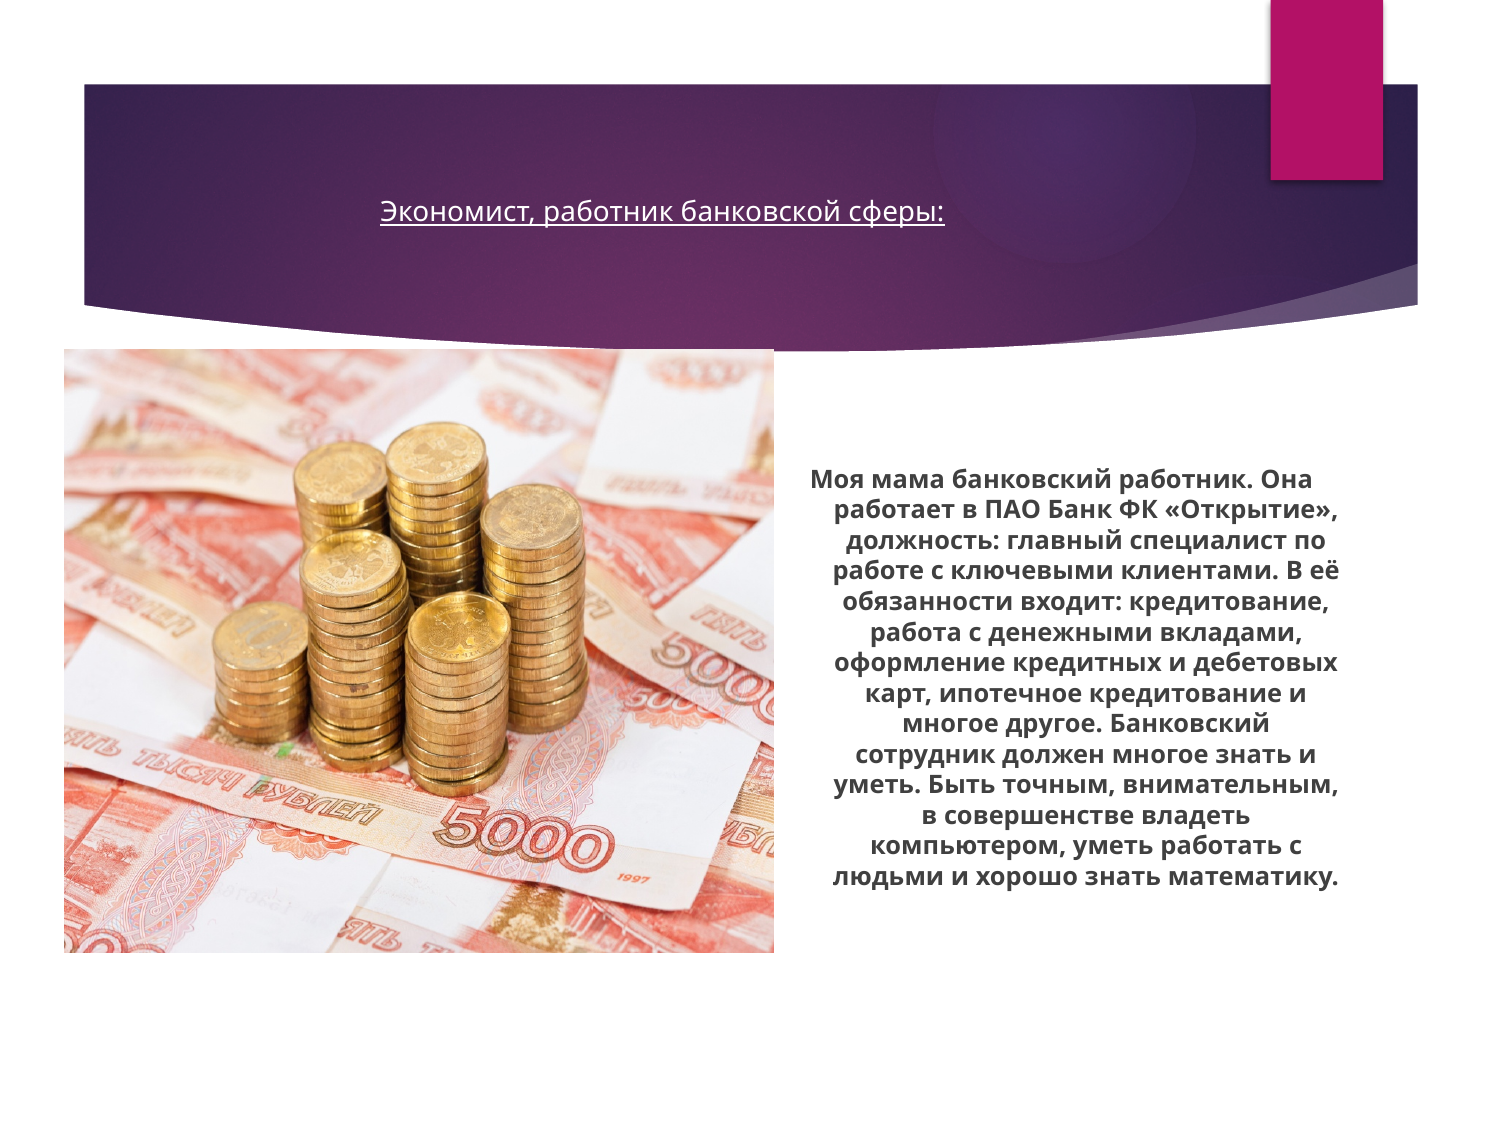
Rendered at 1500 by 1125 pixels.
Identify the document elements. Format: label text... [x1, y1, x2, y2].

title Экономист, работник банковской сферы: [142, 152, 1183, 269]
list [64, 349, 774, 953]
list Моя мама банковский работник. Она работает в ПАО Банк ФК «Открытие», должность: главный специалист по работе с ключевыми клиентами. В её обязанности входит: кредитование, работа с денежными вкладами, оформление кредитных и дебетовых карт, ипотечное кредитование и многое другое. Банковский сотрудник должен многое знать и уметь. Быть точным, внимательным, в совершенстве владеть компьютером, уметь работать с людьми и хорошо знать математику. [761, 408, 1358, 988]
